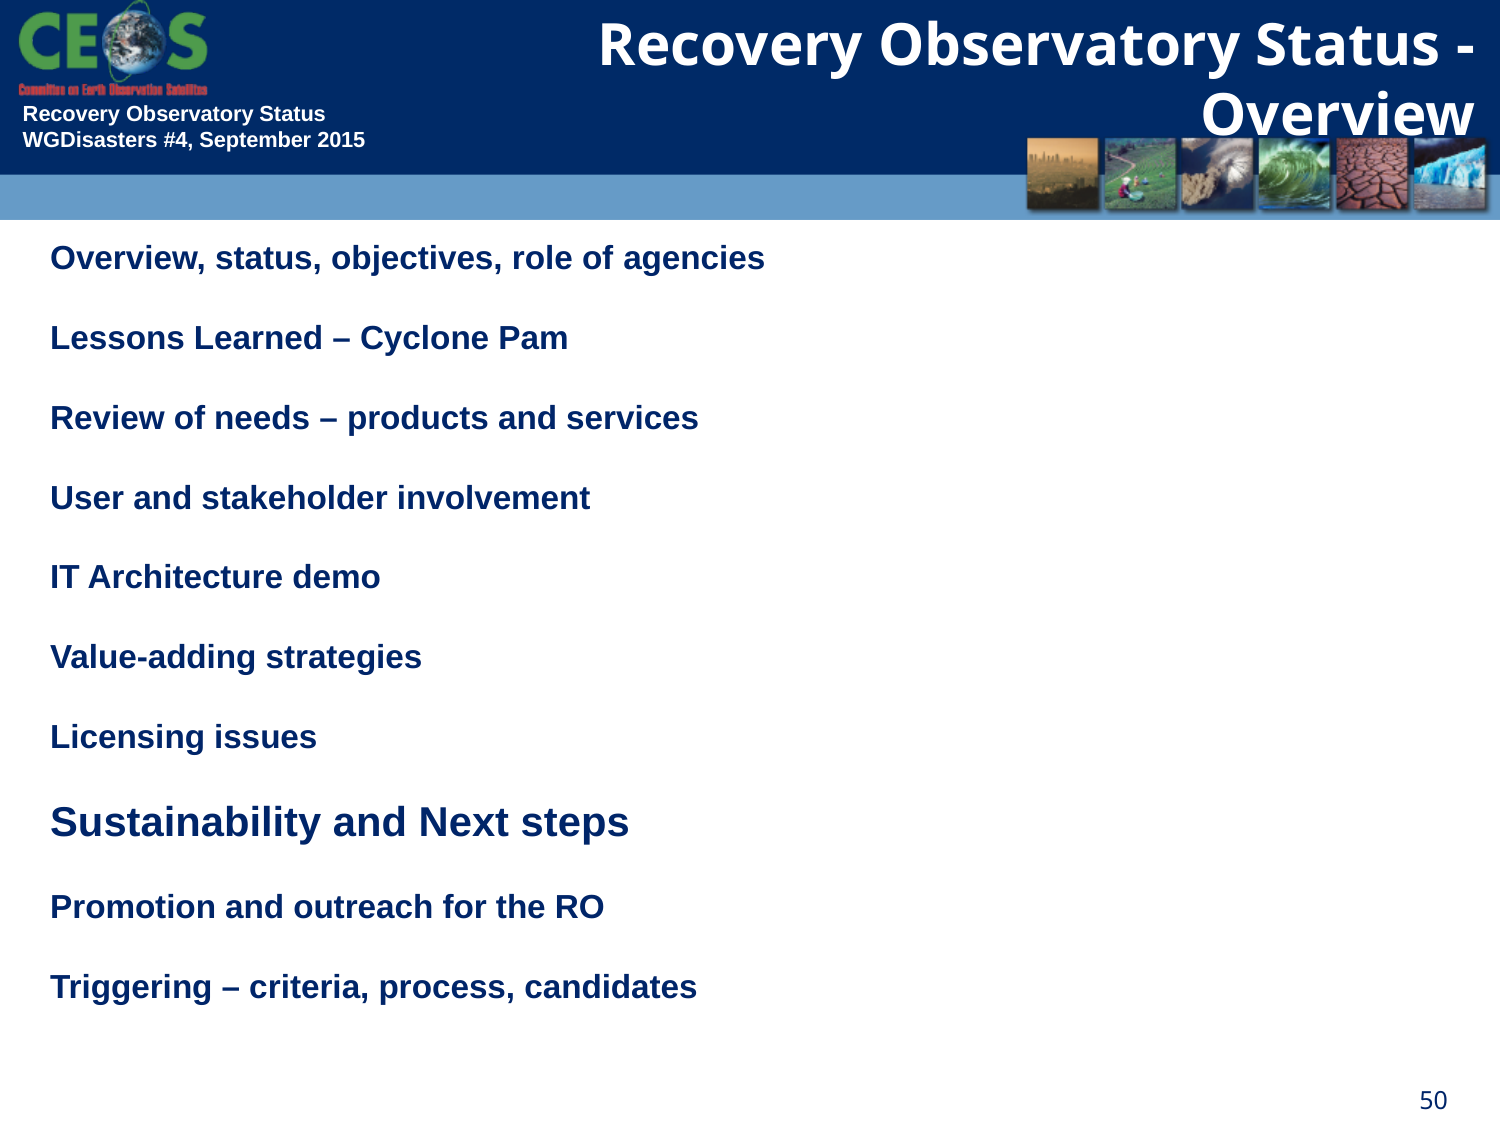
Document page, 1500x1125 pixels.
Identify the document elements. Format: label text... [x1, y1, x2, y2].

slide_number 50 [1194, 1077, 1463, 1112]
text_box Overview, status, objectives, role of agencies Lessons Learned – Cyclone Pam Review of needs – products and services User and stakeholder involvement IT Architecture demo Value-adding strategies Licensing issues Sustainability and Next steps Promotion and outreach for the RO Triggering – criteria, process, candidates [35, 228, 1448, 1013]
picture [0, 0, 1500, 220]
text_box Recovery Observatory Status - Overview [336, 16, 1491, 138]
